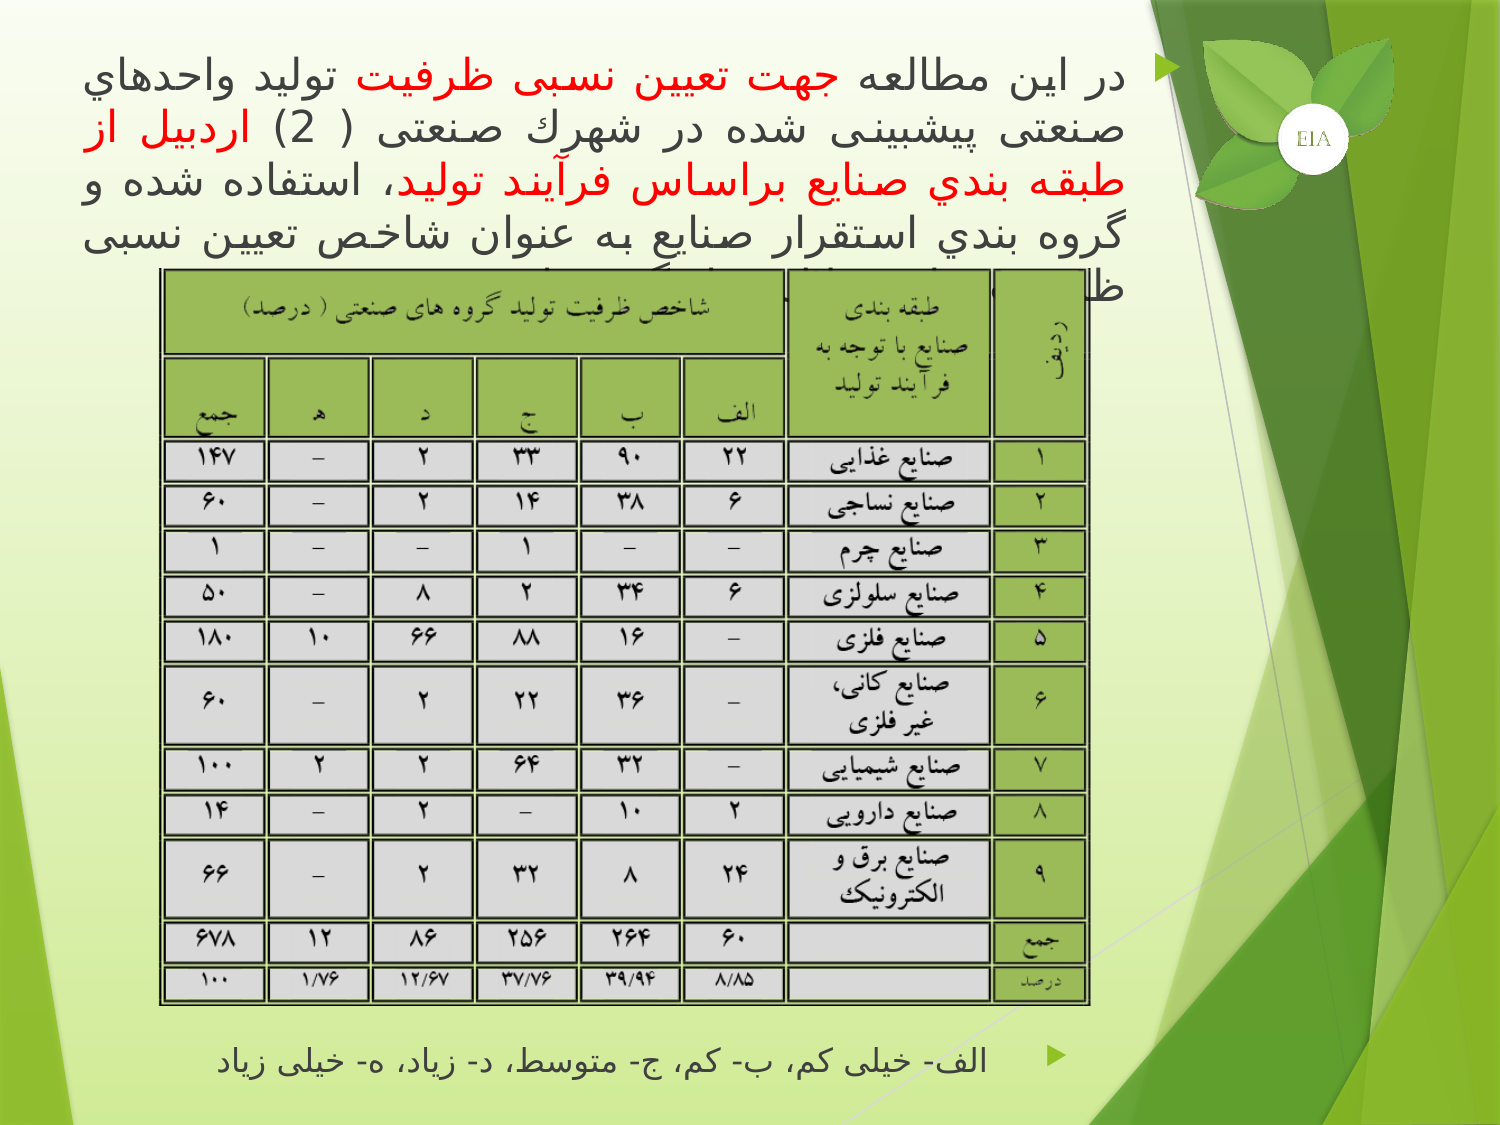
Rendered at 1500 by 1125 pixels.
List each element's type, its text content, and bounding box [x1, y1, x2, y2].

list در این مطالعه جهت تعیین نسبی ظرفیت تولید واحدهاي صنعتی پیشبینی شده در شهرك صنعتی ( 2) اردبیل از طبقه بندي صنایع براساس فرآیند تولید، استفاده شده و گروه بندي استقرار صنایع به عنوان شاخص تعیین نسبی ظرفیت تولید، ملاك قرار گرفته است. الف- خیلی کم، ب- کم، ج- متوسط، د- زیاد، ه- خیلی زیاد [63, 38, 1196, 1099]
picture [1195, 38, 1394, 211]
picture [156, 267, 1093, 1007]
